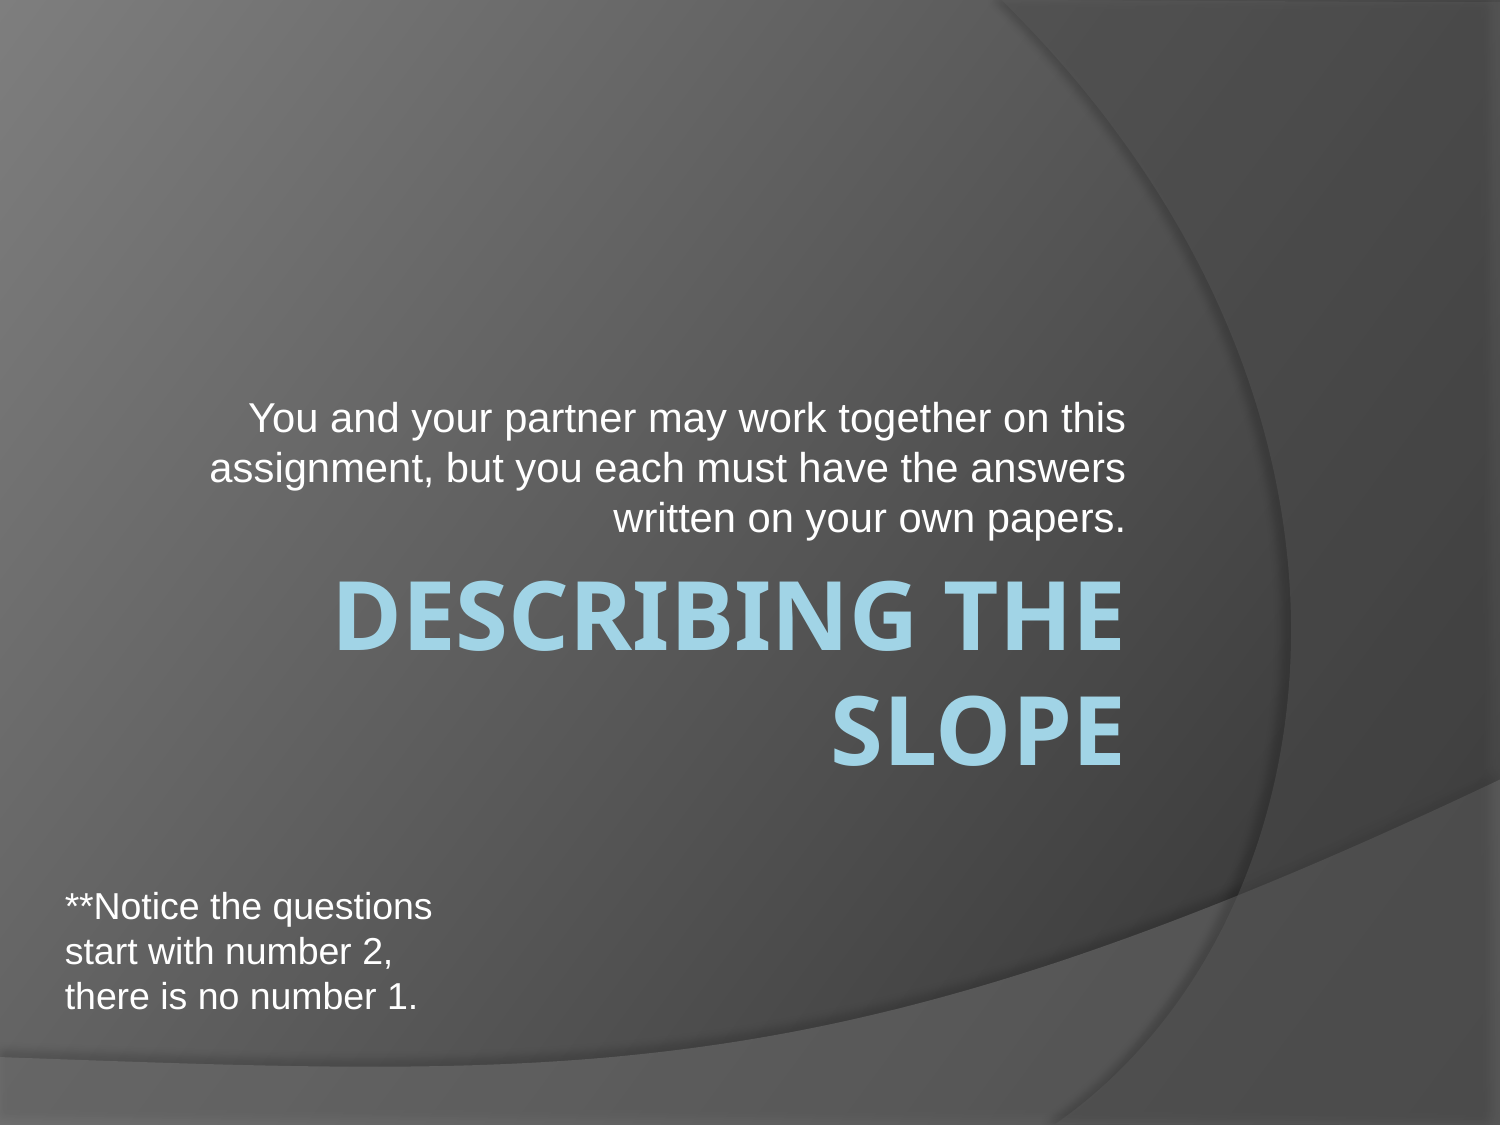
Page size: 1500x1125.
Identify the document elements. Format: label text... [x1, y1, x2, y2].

subtitle You and your partner may work together on this assignment, but you each must have the answers written on your own papers. [71, 253, 1134, 541]
title Describing the Slope [70, 547, 1134, 925]
text_box **Notice the questions start with number 2, there is no number 1. [50, 874, 475, 1025]
